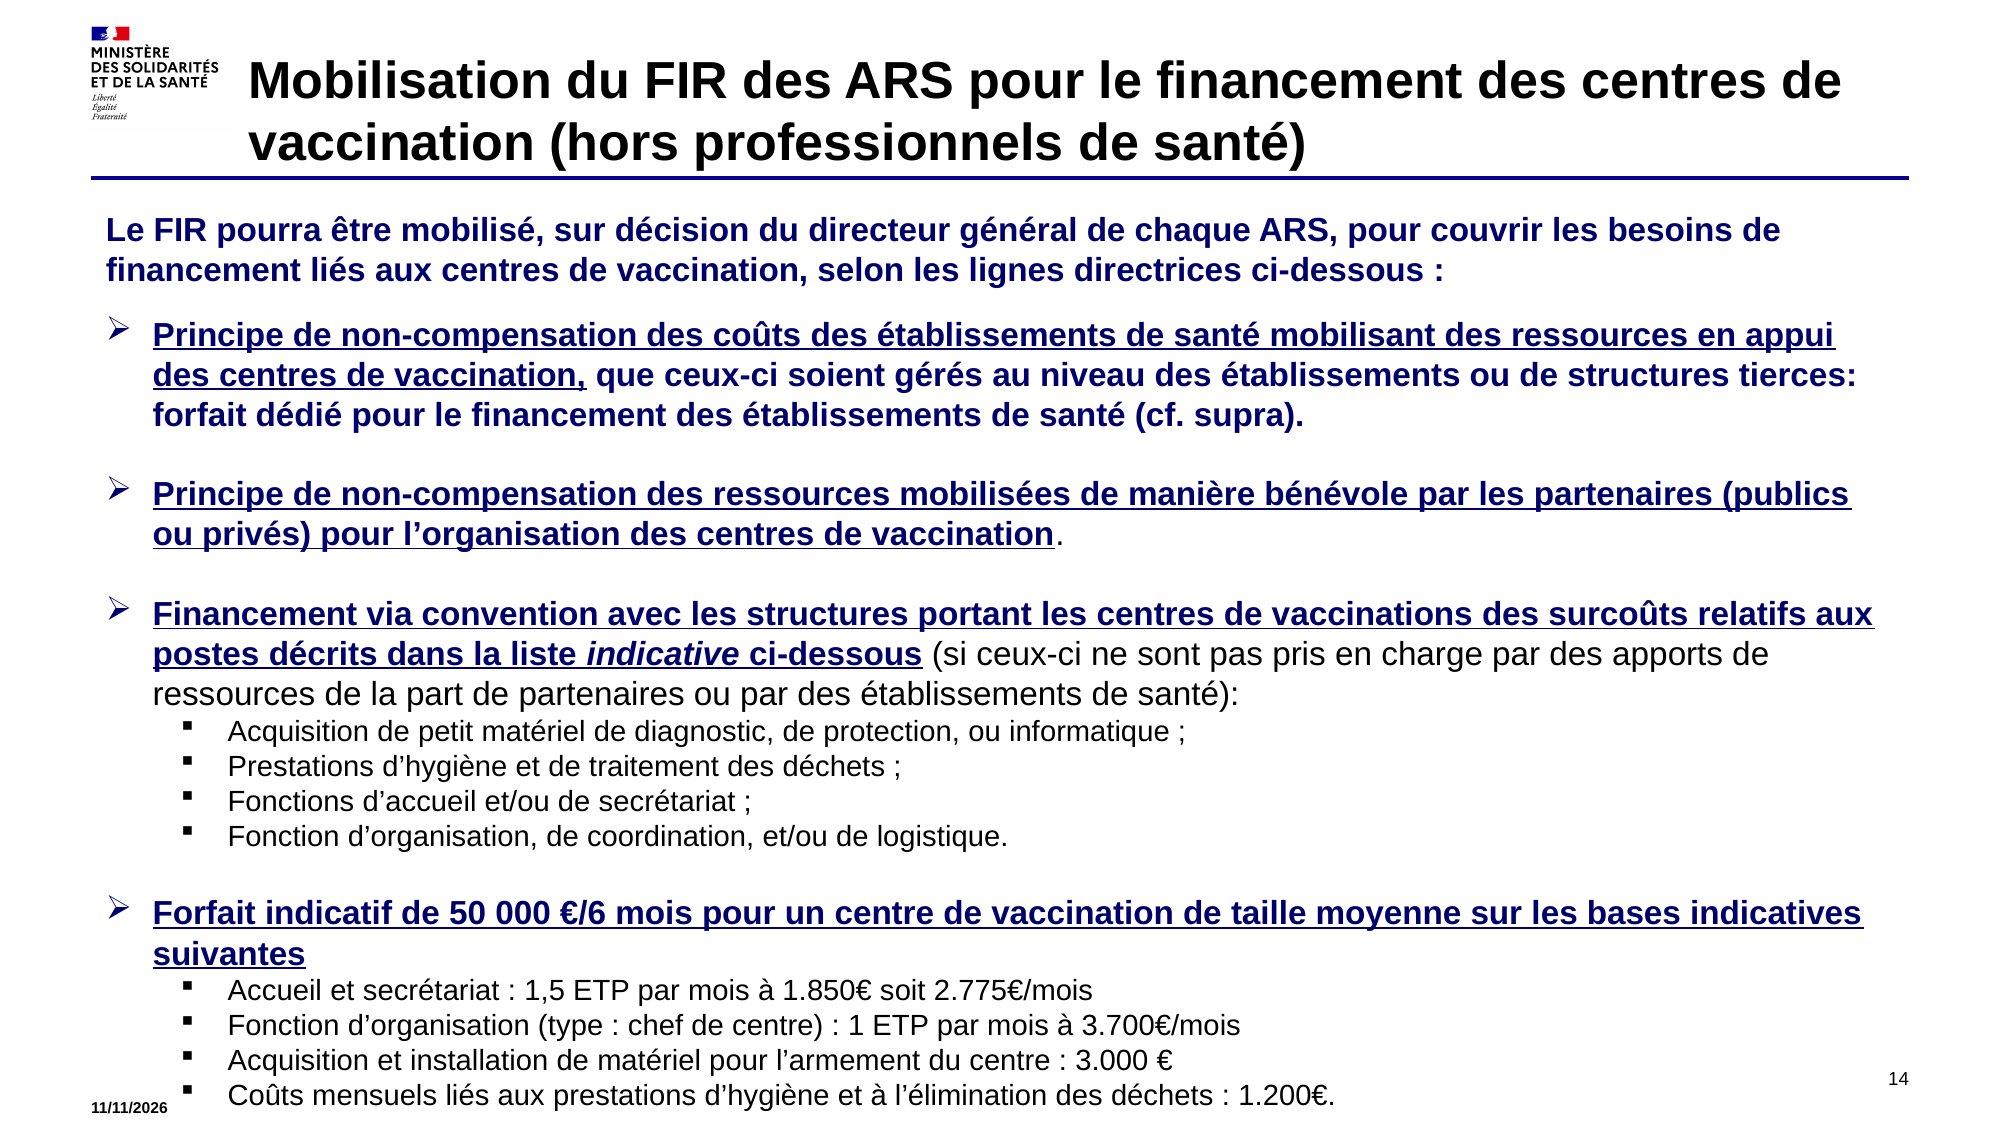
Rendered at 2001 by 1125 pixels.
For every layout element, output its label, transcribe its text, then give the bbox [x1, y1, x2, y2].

picture [90, 13, 232, 133]
title Mobilisation du FIR des ARS pour le financement des centres de vaccination (hors professionnels de santé) [248, 45, 1909, 110]
text_box Le FIR pourra être mobilisé, sur décision du directeur général de chaque ARS, pour couvrir les besoins de financement liés aux centres de vaccination, selon les lignes directrices ci-dessous : Principe de non-compensation des coûts des établissements de santé mobilisant des ressources en appui des centres de vaccination, que ceux-ci soient gérés au niveau des établissements ou de structures tierces: forfait dédié pour le financement des établissements de santé (cf. supra). Principe de non-compensation des ressources mobilisées de manière bénévole par les partenaires (publics ou privés) pour l’organisation des centres de vaccination. Financement via convention avec les structures portant les centres de vaccinations des surcoûts relatifs aux postes décrits dans la liste indicative ci-dessous (si ceux-ci ne sont pas pris en charge par des apports de ressources de la part de partenaires ou par des établissements de santé): Acquisition de petit matériel de diagnostic, de protection, ou informatique ; Prestations d’hygiène et de traitement des déchets ; Fonctions d’accueil et/ou de secrétariat ; Fonction d’organisation, de coordination, et/ou de logistique. Forfait indicatif de 50 000 €/6 mois pour un centre de vaccination de taille moyenne sur les bases indicatives suivantes Accueil et secrétariat : 1,5 ETP par mois à 1.850€ soit 2.775€/mois Fonction d’organisation (type : chef de centre) : 1 ETP par mois à 3.700€/mois Acquisition et installation de matériel pour l’armement du centre : 3.000 € Coûts mensuels liés aux prestations d’hygiène et à l’élimination des déchets : 1.200€. [91, 200, 1909, 1125]
